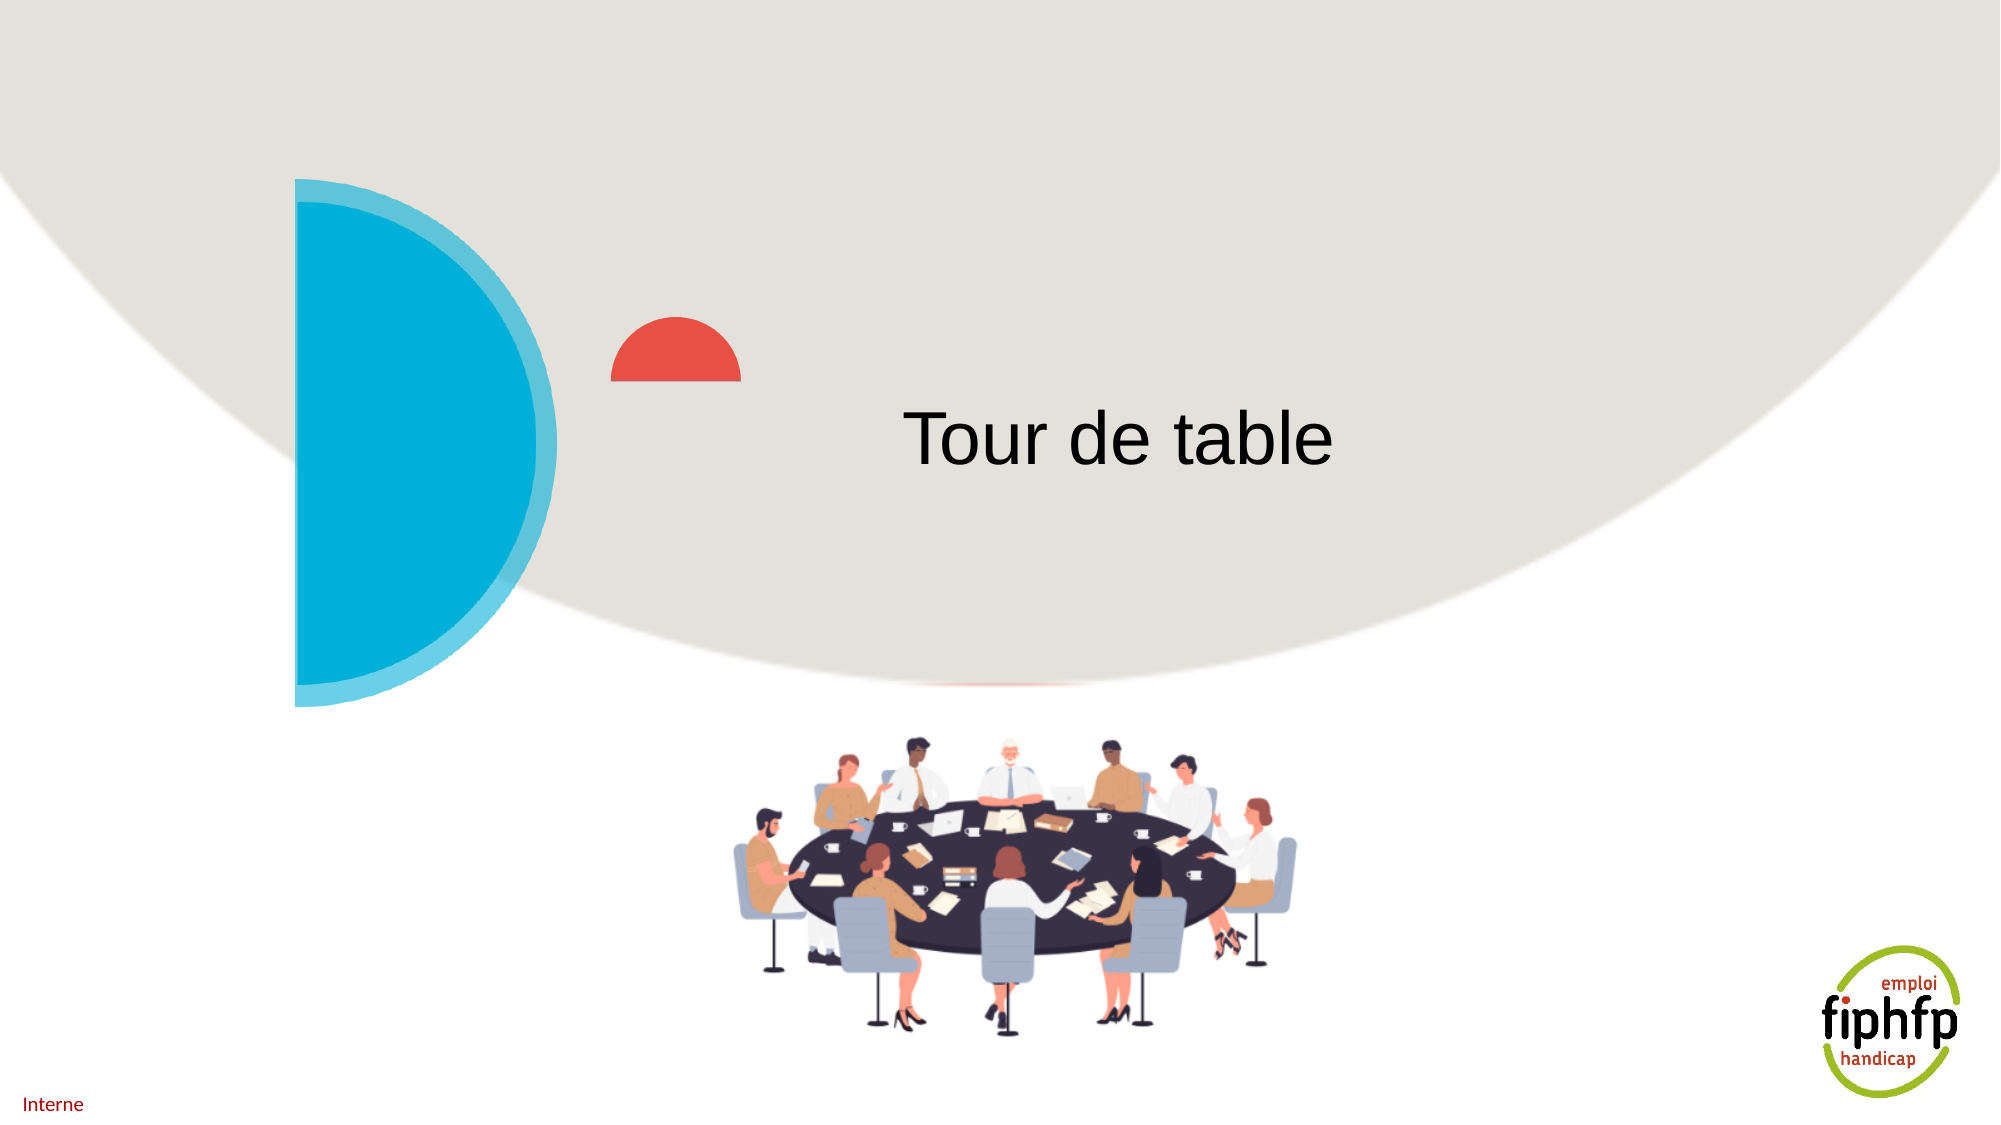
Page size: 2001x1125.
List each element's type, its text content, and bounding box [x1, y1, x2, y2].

title Tour de table [483, 392, 1755, 565]
picture [0, 0, 2001, 1044]
picture [1816, 941, 1966, 1101]
